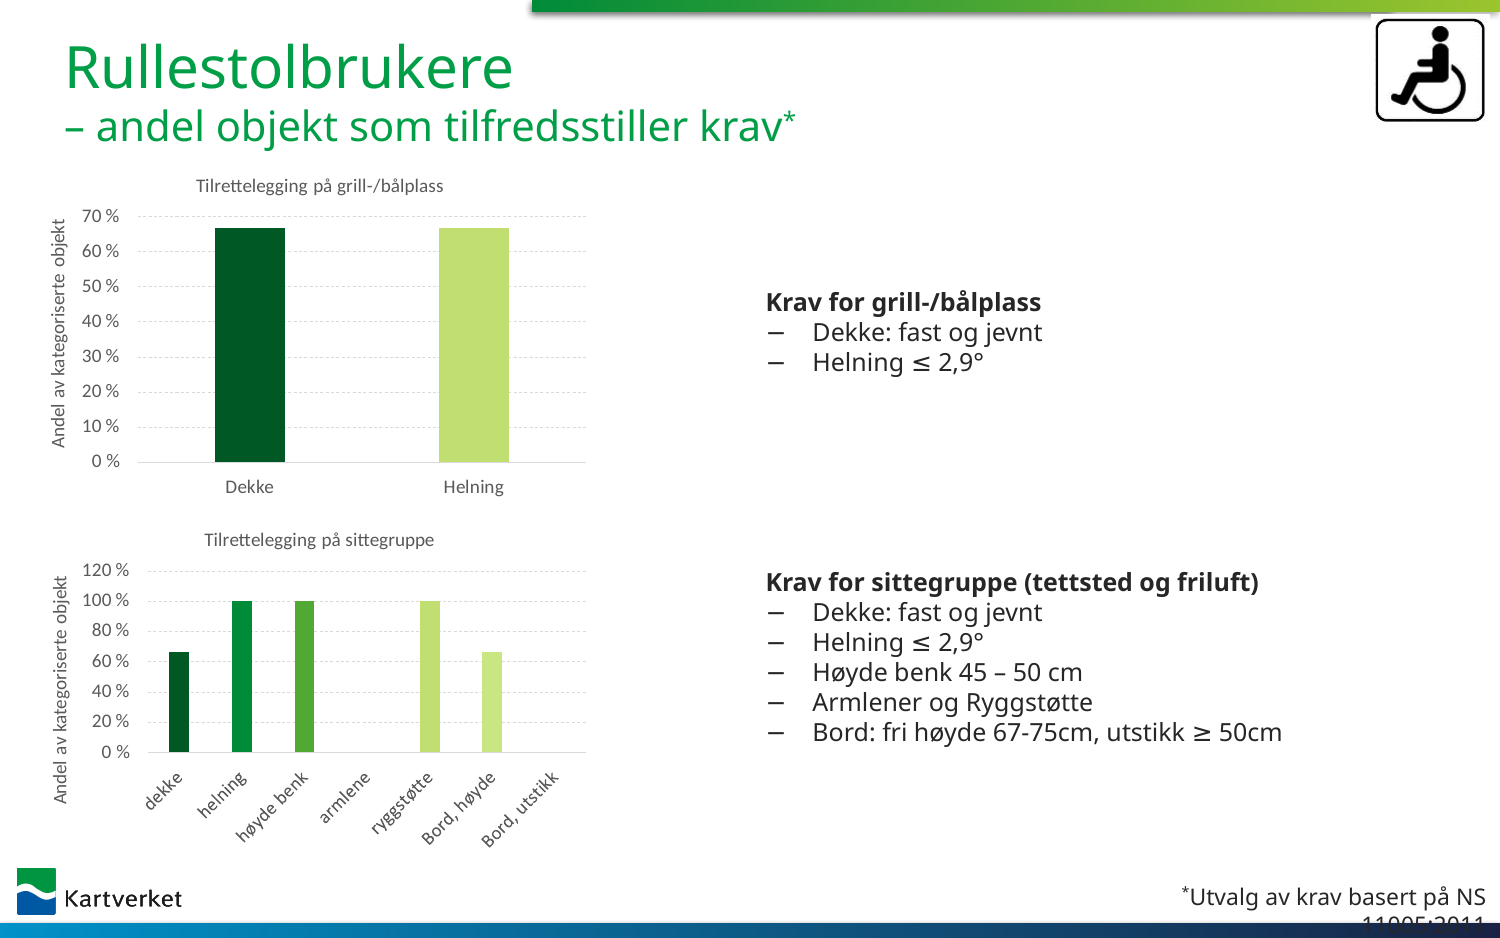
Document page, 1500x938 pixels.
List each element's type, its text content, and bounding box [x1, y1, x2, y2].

picture [1371, 13, 1491, 127]
text_box Krav for sittegruppe (tettsted og friluft) Dekke: fast og jevnt Helning ≤ 2,9° Høyde benk 45 – 50 cm Armlener og Ryggstøtte Bord: fri høyde 67-75cm, utstikk ≥ 50cm [750, 559, 1500, 754]
text_box Rullestolbrukere – andel objekt som tilfredsstiller krav* [49, 14, 1431, 158]
picture [41, 166, 597, 505]
text_box Krav for grill-/bålplass Dekke: fast og jevnt Helning ≤ 2,9° [750, 279, 1452, 384]
picture [41, 520, 597, 859]
text_box *Utvalg av krav basert på NS 11005:2011 [1068, 873, 1500, 938]
